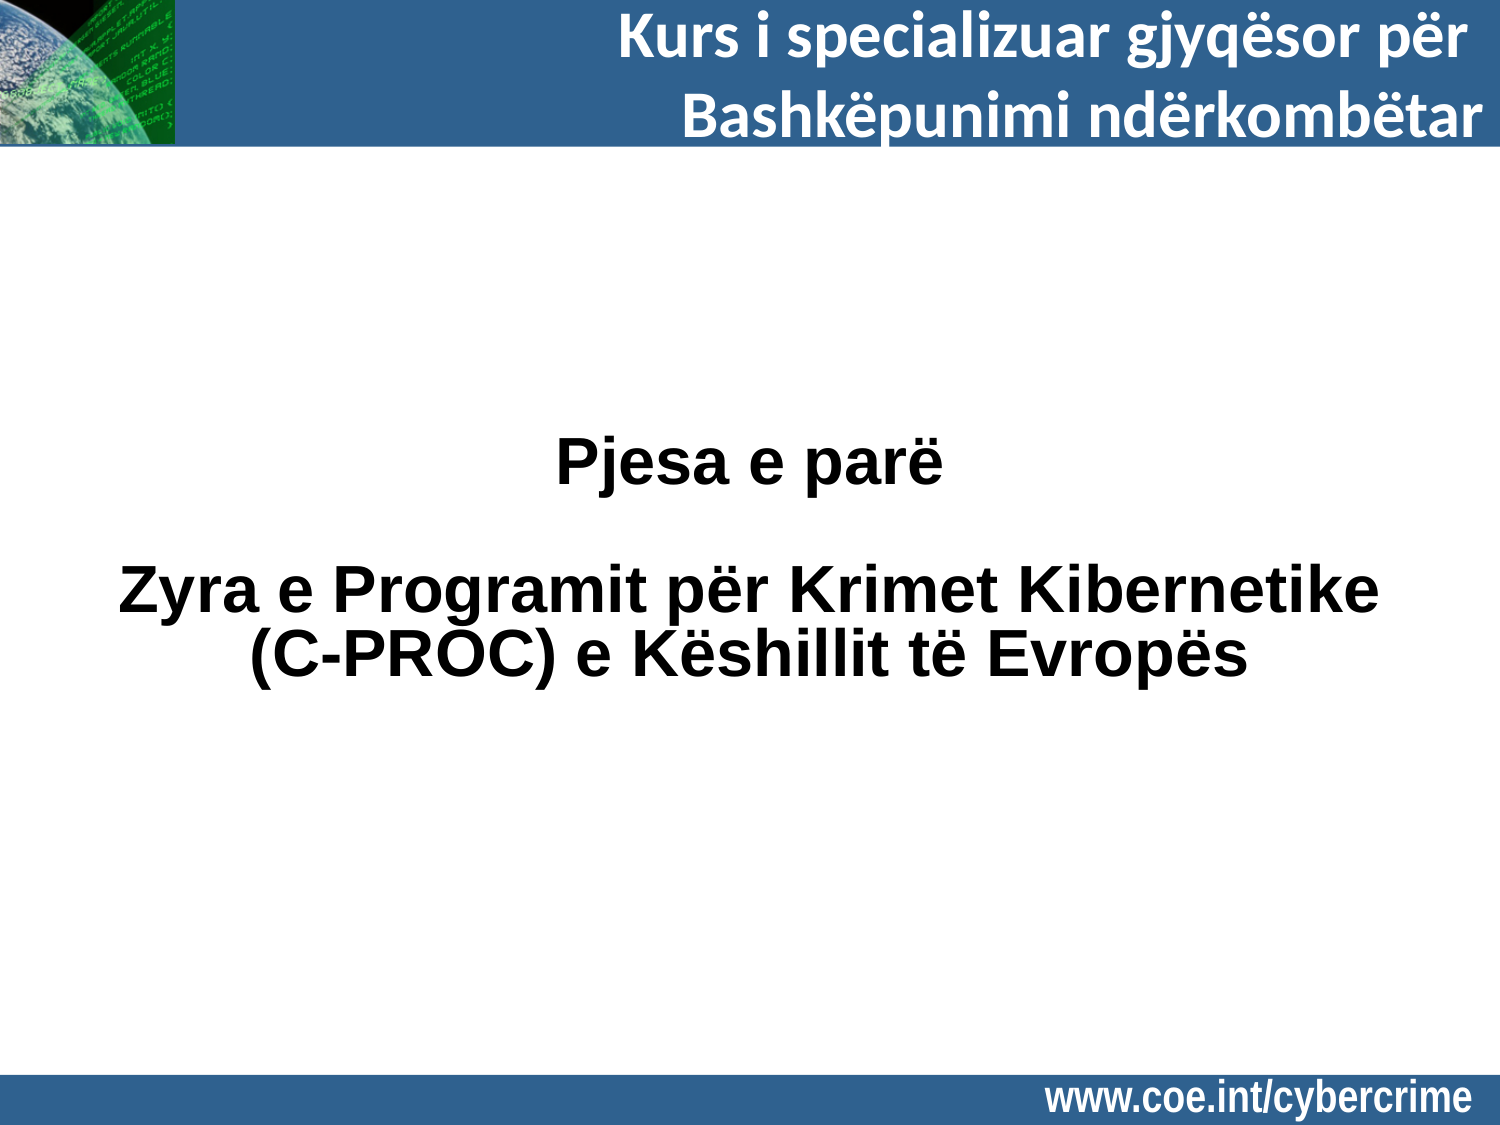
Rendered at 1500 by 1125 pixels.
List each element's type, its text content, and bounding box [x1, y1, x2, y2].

text_box Pjesa e parë Zyra e Programit për Krimet Kibernetike (C-PROC) e Këshillit të Evropës [50, 425, 1450, 697]
text_box www.coe.int/cybercrime [1030, 1059, 1500, 1125]
picture [0, 0, 175, 144]
text_box Kurs i specializuar gjyqësor për Bashkëpunimi ndërkombëtar [177, 0, 1500, 149]
text_box [0, 1073, 1030, 1125]
